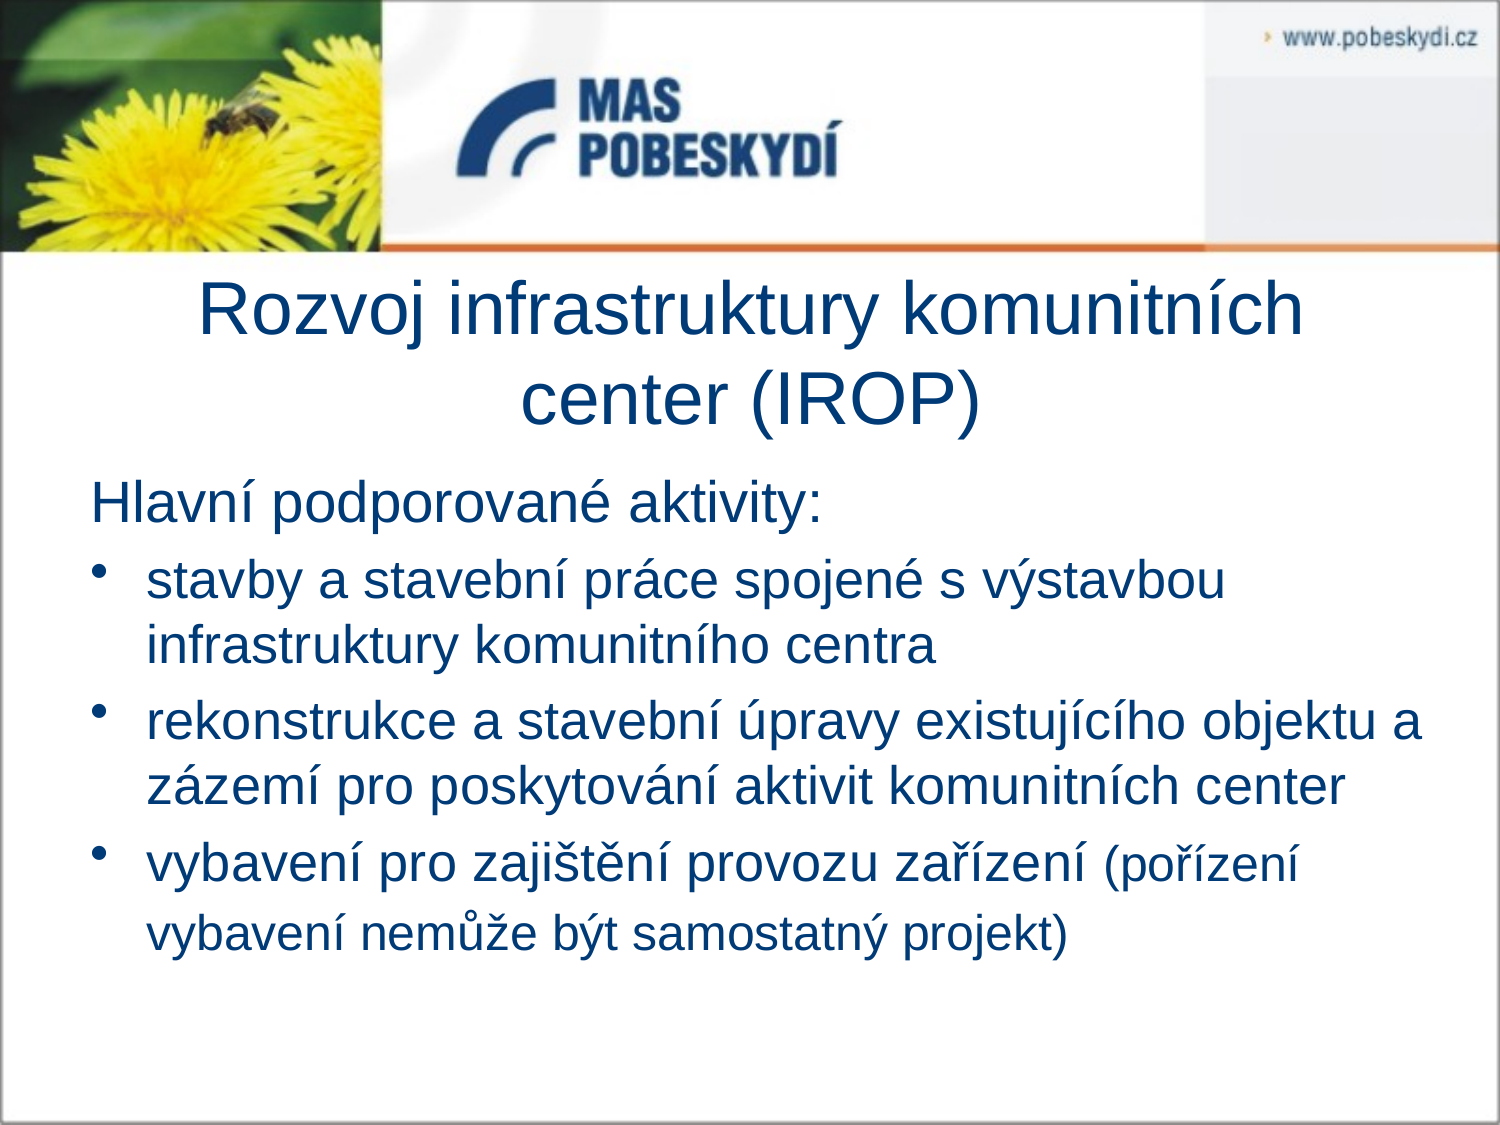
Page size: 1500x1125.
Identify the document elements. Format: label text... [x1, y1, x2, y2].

list Hlavní podporované aktivity: stavby a stavební práce spojené s výstavbou infrastruktury komunitního centra rekonstrukce a stavební úpravy existujícího objektu a zázemí pro poskytování aktivit komunitních center vybavení pro zajištění provozu zařízení (pořízení vybavení nemůže být samostatný projekt) [74, 455, 1471, 1006]
title Rozvoj infrastruktury komunitních center (IROP) [76, 255, 1428, 444]
picture [0, 0, 1500, 1125]
